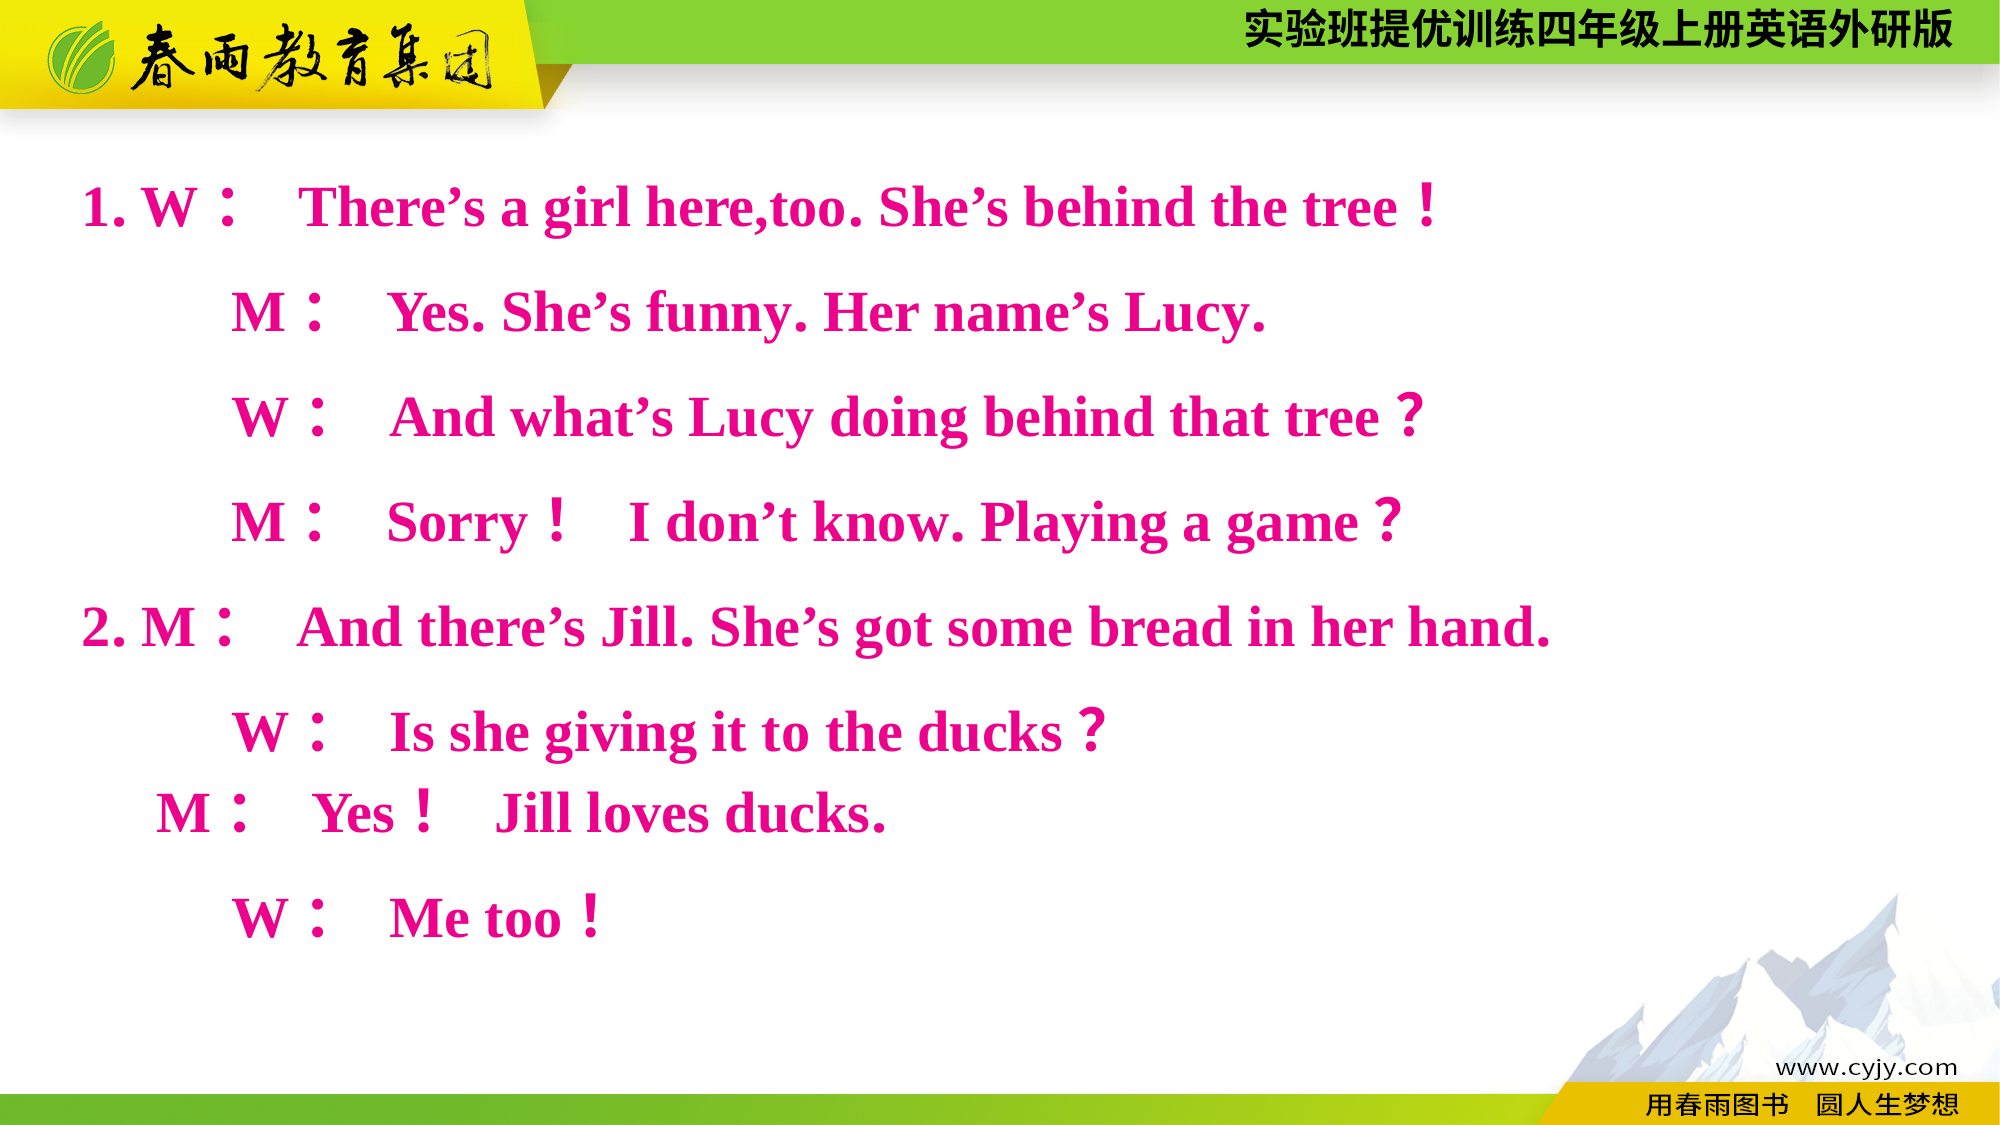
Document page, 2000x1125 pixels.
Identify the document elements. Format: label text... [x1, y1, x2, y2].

list 1. W： There’s a girl here,too. She’s behind the tree！ M： Yes. She’s funny. Her name’s Lucy. W： And what’s Lucy doing behind that tree？ M： Sorry！ I don’t know. Playing a game？ 2. M： And there’s Jill. She’s got some bread in her hand. W： Is she giving it to the ducks？ M： Yes！ Jill loves ducks. W： Me too！ [66, 125, 1951, 976]
picture [0, 0, 2000, 1125]
